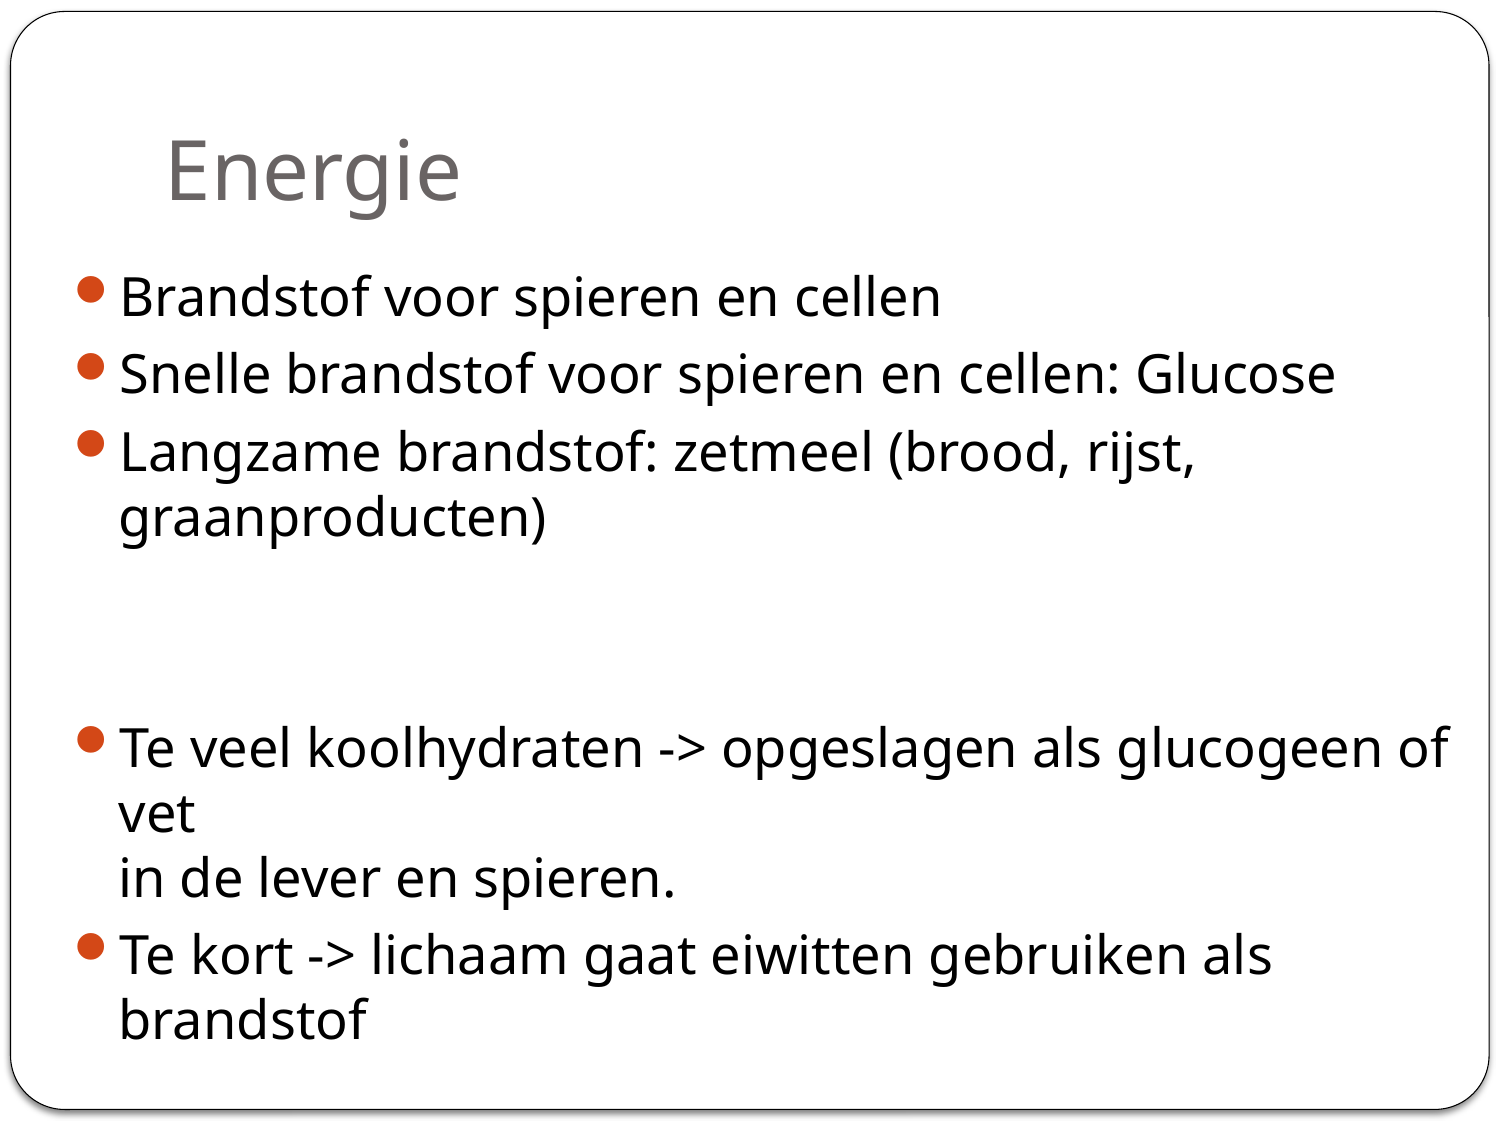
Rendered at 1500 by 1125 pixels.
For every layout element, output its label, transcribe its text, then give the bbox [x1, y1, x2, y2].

title Energie [150, 45, 1425, 233]
list Brandstof voor spieren en cellen Snelle brandstof voor spieren en cellen: Glucose Langzame brandstof: zetmeel (brood, rijst, graanproducten) Te veel koolhydraten -> opgeslagen als glucogeen of vet in de lever en spieren. Te kort -> lichaam gaat eiwitten gebruiken als brandstof [58, 255, 1500, 1071]
